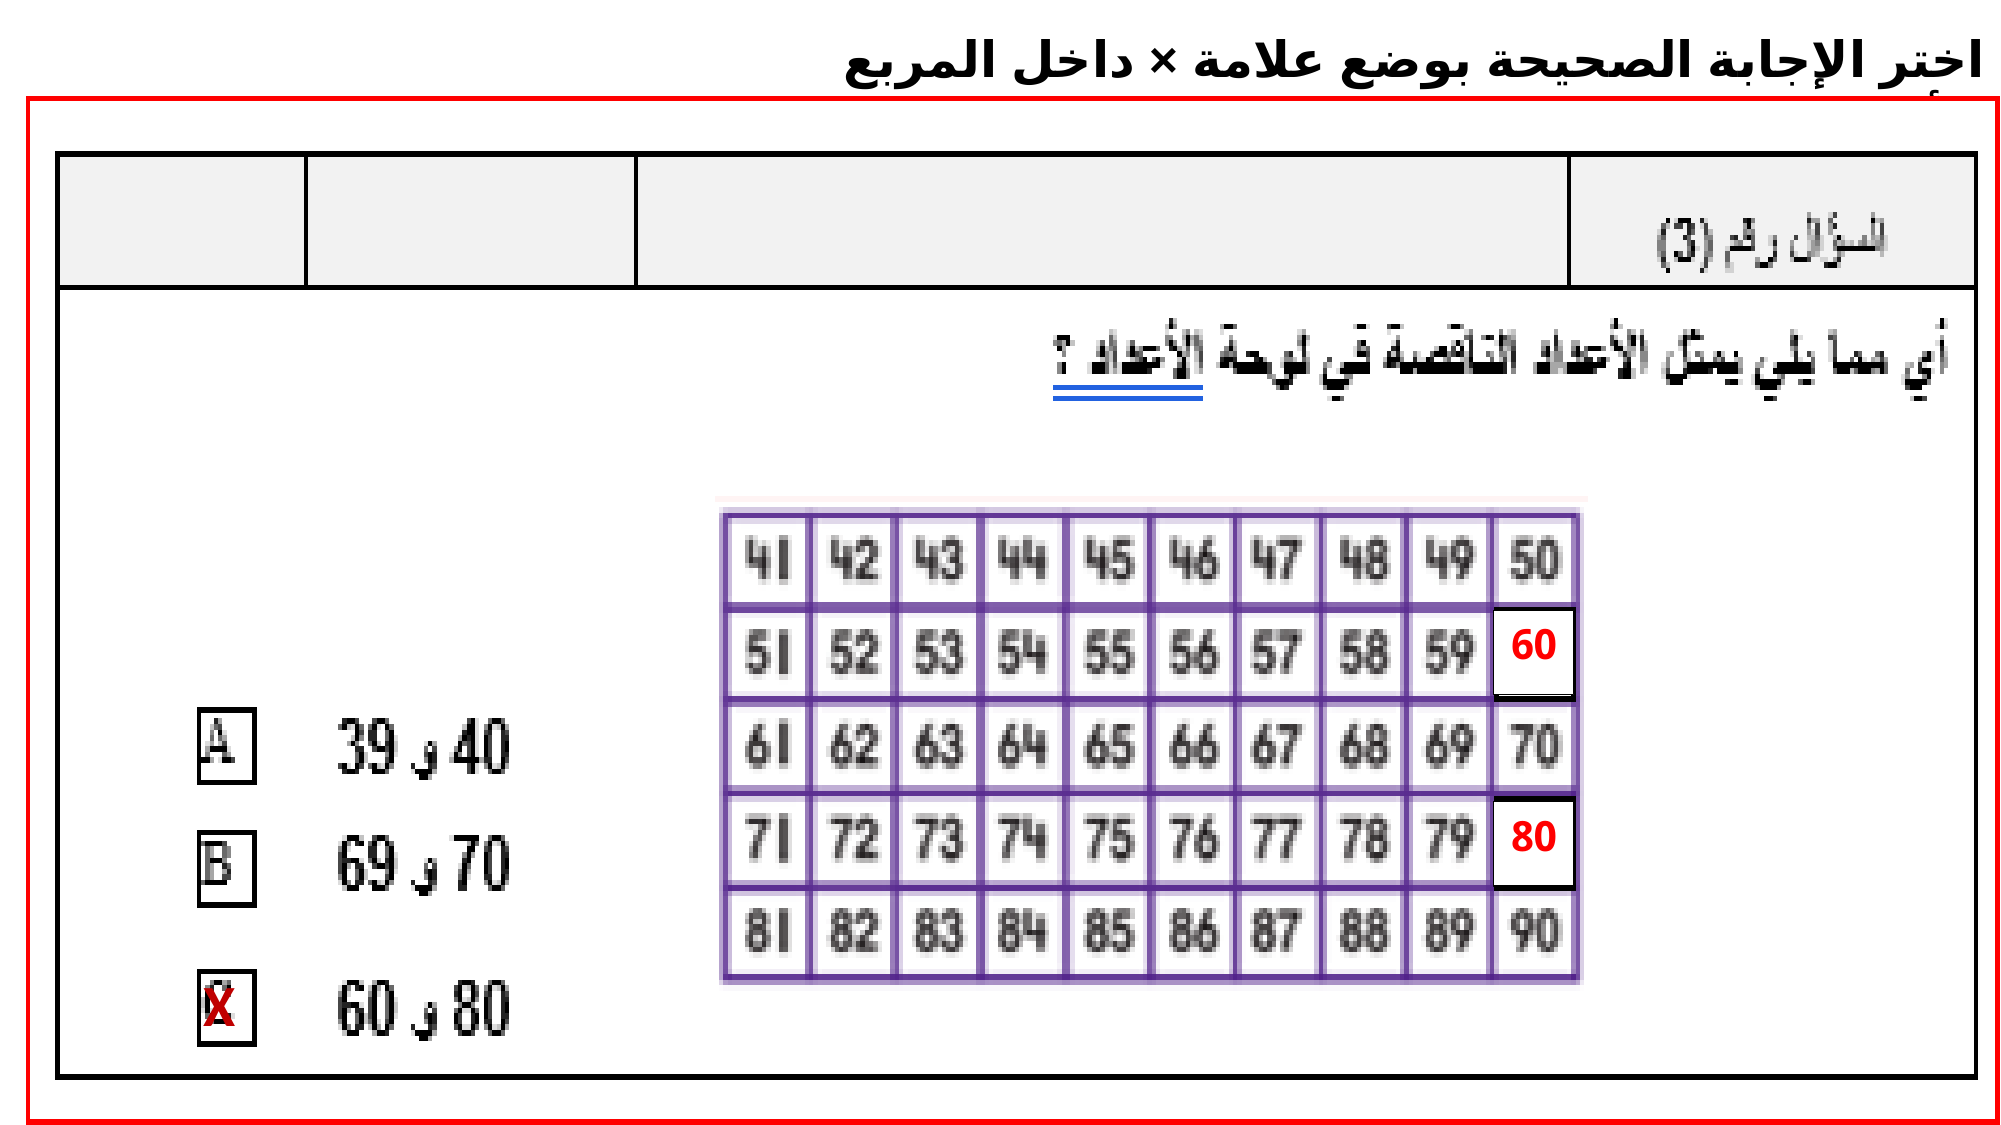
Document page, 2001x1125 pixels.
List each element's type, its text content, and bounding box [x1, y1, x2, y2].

picture [26, 96, 2000, 1125]
text_box اختر الإجابة الصحيحة بوضع علامة × داخل المربع للأسئلة التالية : [825, 20, 2000, 96]
